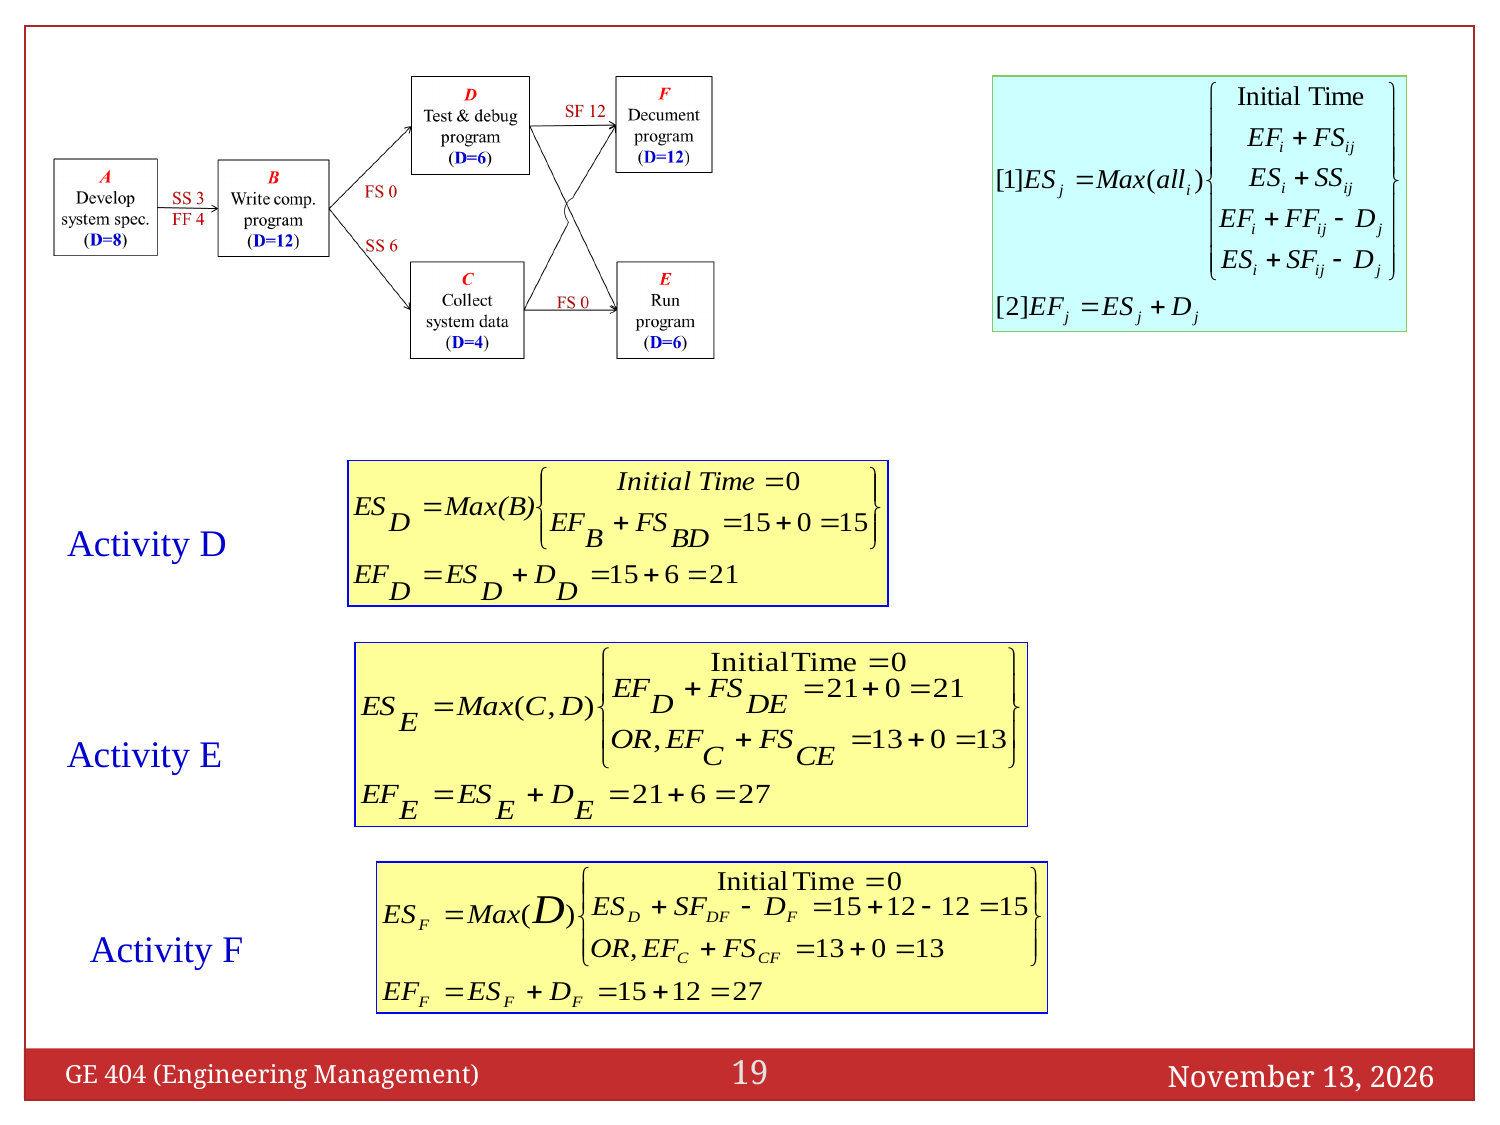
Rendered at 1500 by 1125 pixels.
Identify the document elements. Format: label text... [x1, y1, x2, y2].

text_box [74, 862, 1047, 1013]
slide_number 19 [699, 1037, 800, 1110]
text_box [52, 461, 888, 606]
footer GE 404 (Engineering Management) [50, 1051, 638, 1112]
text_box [993, 76, 1407, 331]
picture [49, 76, 715, 363]
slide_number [950, 1050, 1450, 1111]
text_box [51, 642, 1028, 827]
